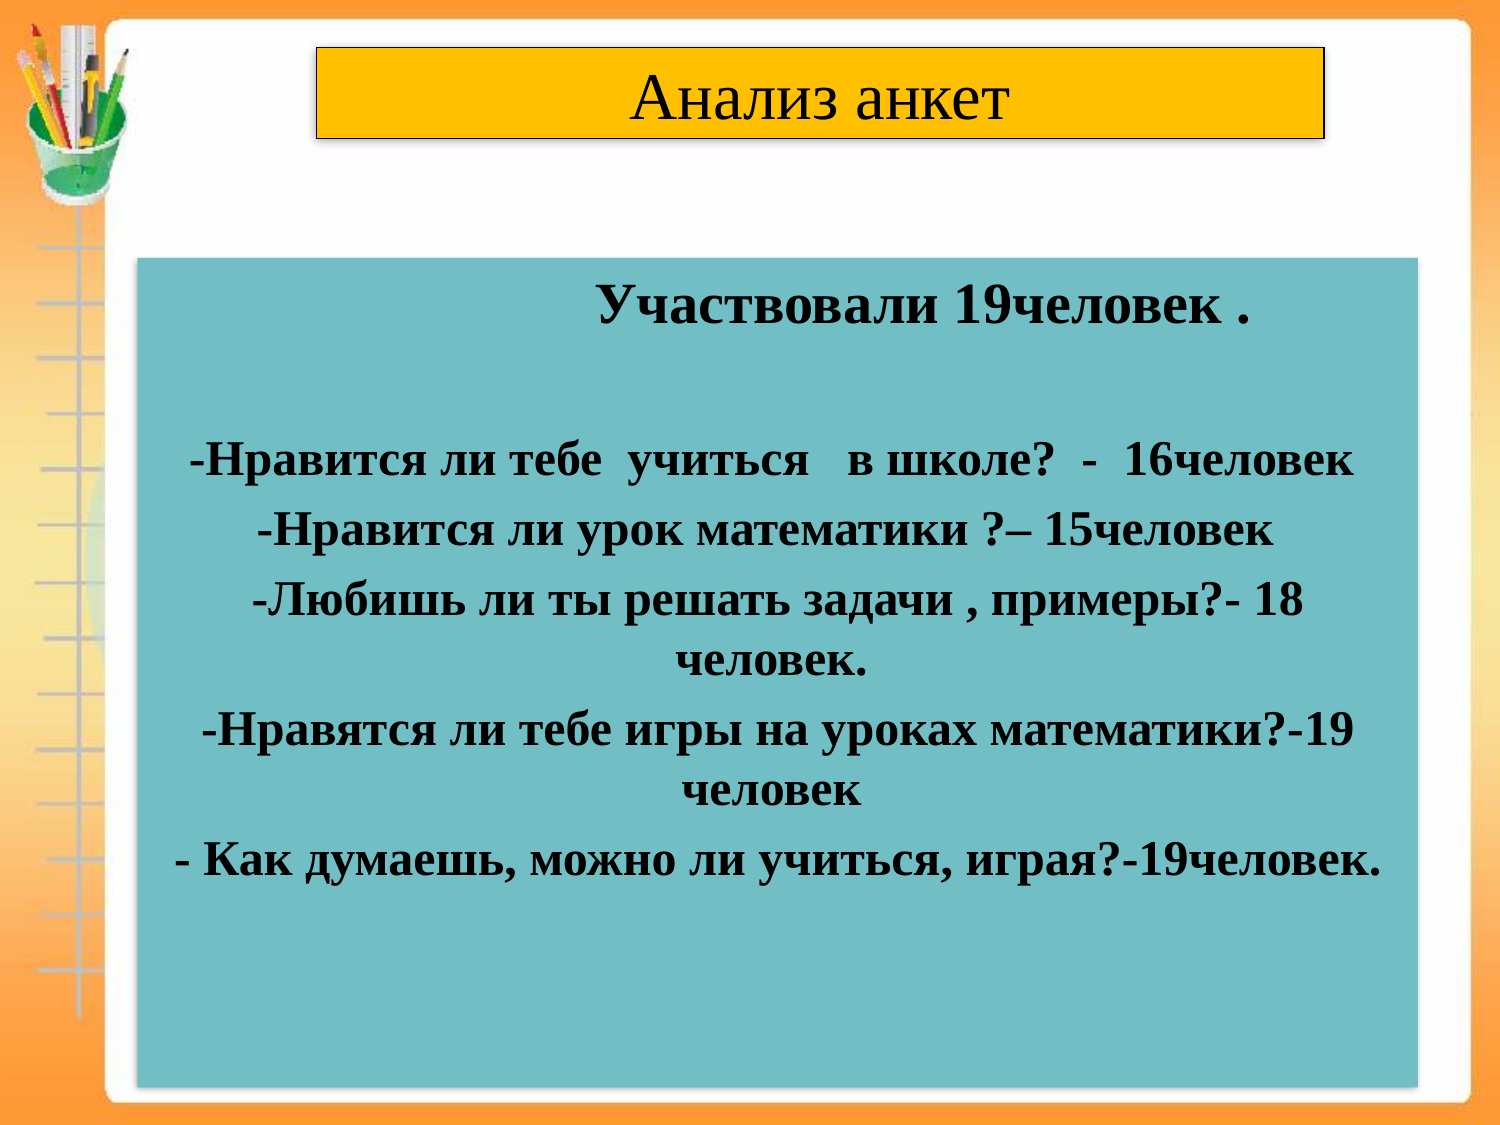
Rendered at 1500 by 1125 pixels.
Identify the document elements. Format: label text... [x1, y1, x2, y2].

picture [0, 0, 1500, 1125]
title Анализ анкет [316, 47, 1325, 139]
subtitle Участвовали 19человек . -Нравится ли тебе учиться в школе? - 16человек -Нравится ли урок математики ?– 15человек -Любишь ли ты решать задачи , примеры?- 18 человек. -Нравятся ли тебе игры на уроках математики?-19 человек - Как думаешь, можно ли учиться, играя?-19человек. [137, 257, 1418, 1088]
